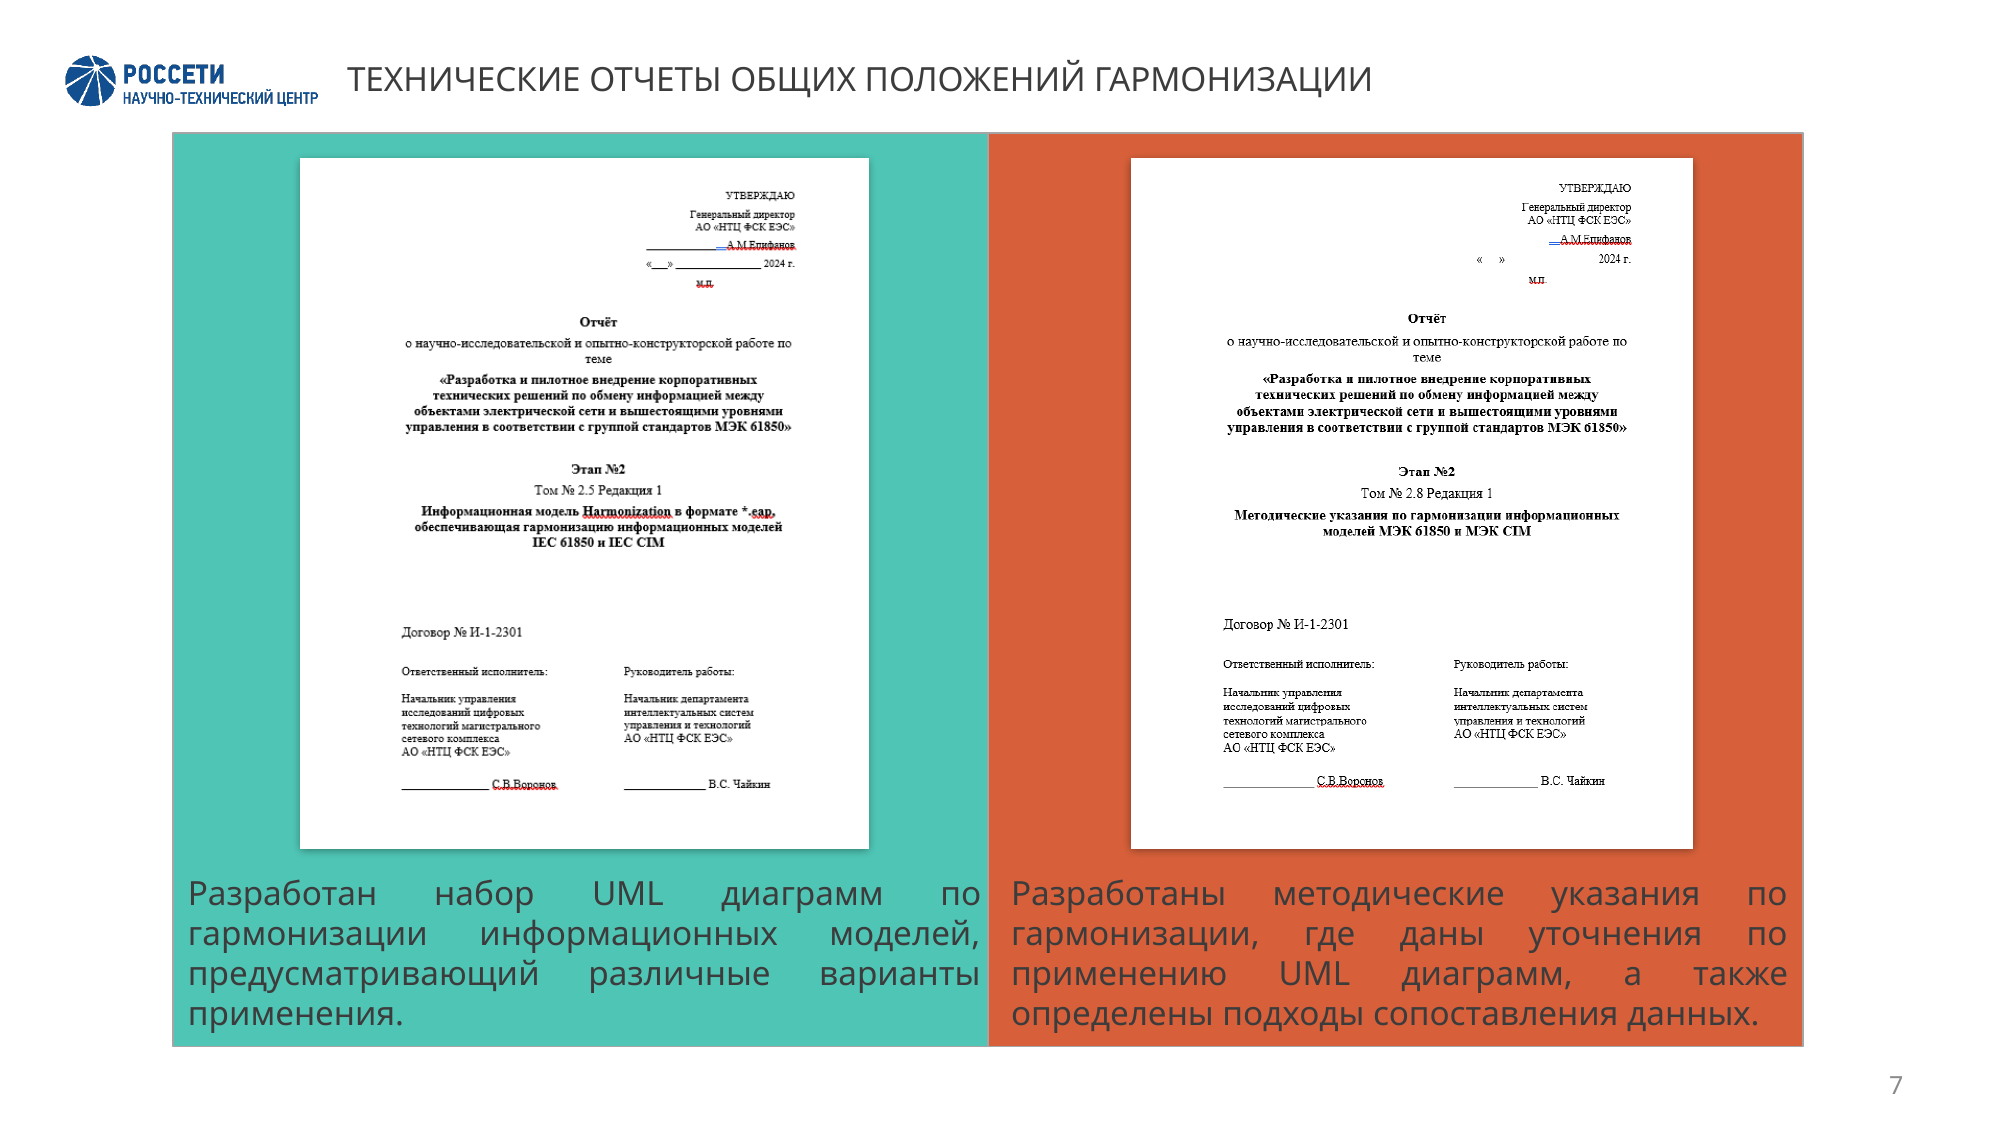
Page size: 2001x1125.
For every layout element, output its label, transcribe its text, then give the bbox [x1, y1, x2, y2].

title ТЕХНИЧЕСКИЕ ОТЧЕТЫ ОБЩИХ ПОЛОЖЕНИЙ ГАРМОНИЗАЦИИ [347, 62, 1904, 133]
text_box [990, 133, 1805, 880]
text_box Разработаны методические указания по гармонизации, где даны уточнения по применению UML диаграмм, а также определены подходы сопоставления данных. [994, 865, 1805, 1040]
text_box [990, 1024, 1805, 1049]
picture [1145, 172, 1679, 835]
text_box [171, 131, 990, 880]
text_box Разработан набор UML диаграмм по гармонизации информационных моделей, предусматривающий различные варианты применения. [171, 880, 998, 1024]
picture [55, 41, 325, 118]
text_box [171, 1024, 990, 1049]
picture [314, 172, 855, 835]
